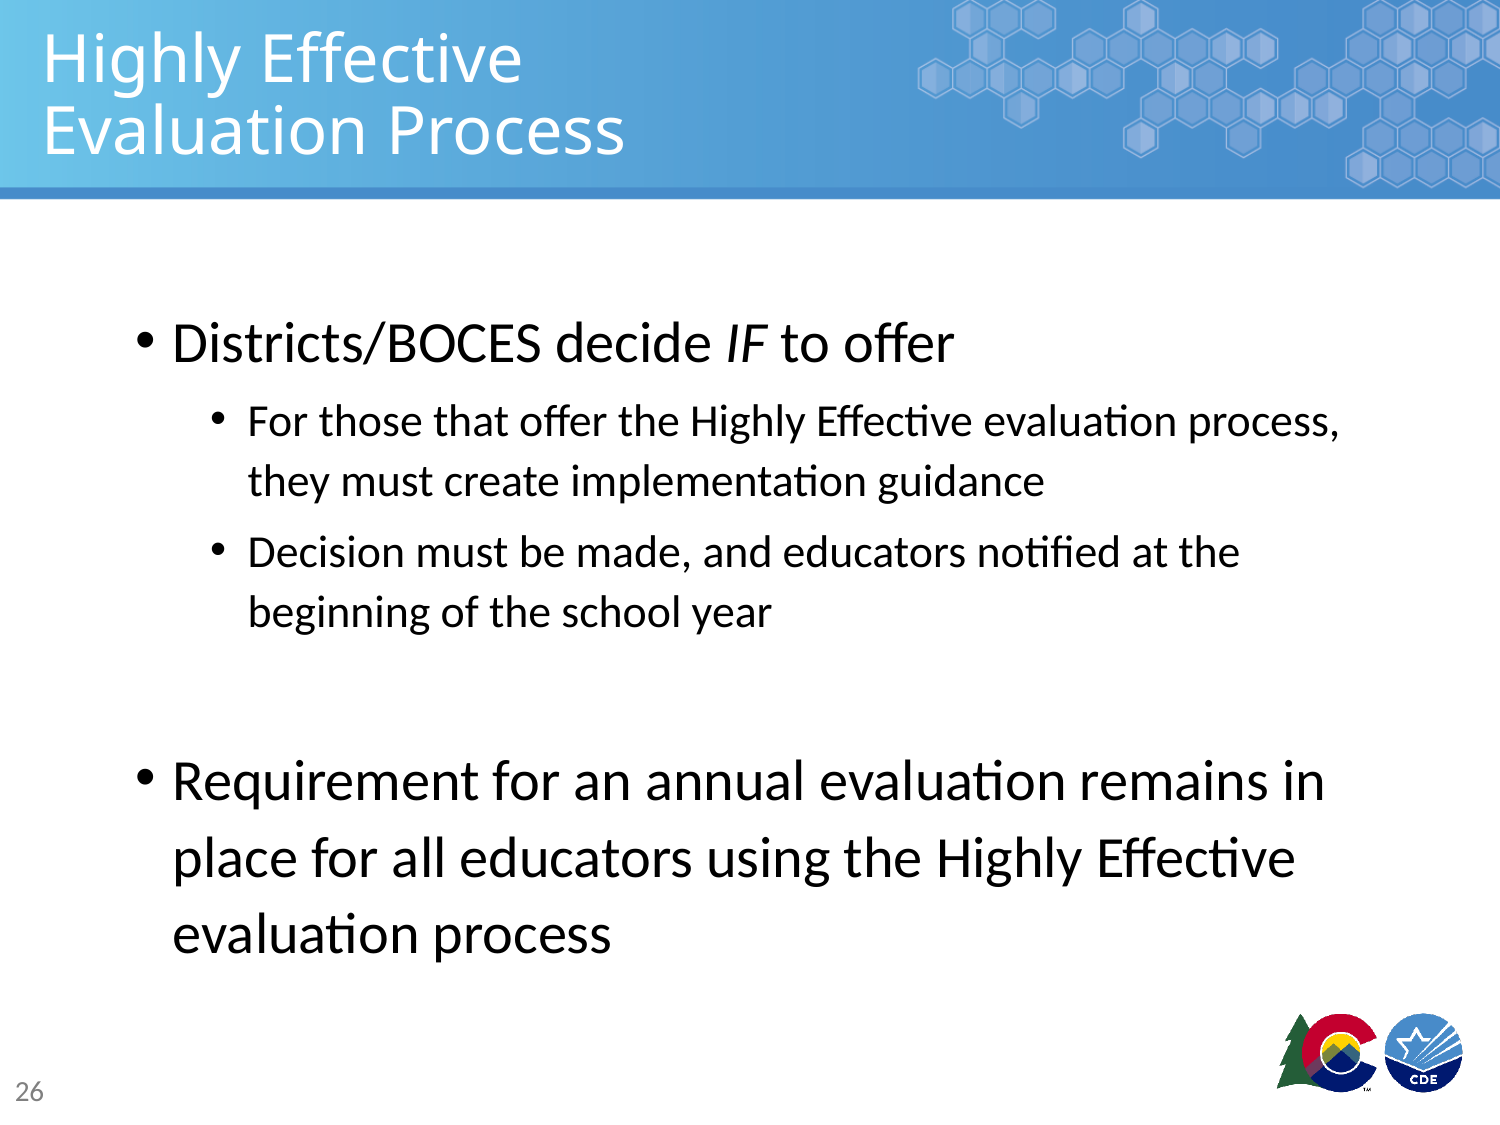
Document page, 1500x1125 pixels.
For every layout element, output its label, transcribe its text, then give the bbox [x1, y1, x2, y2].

text_box Districts/BOCES decide IF to offer For those that offer the Highly Effective evaluation process, they must create implementation guidance Decision must be made, and educators notified at the beginning of the school year Requirement for an annual evaluation remains in place for all educators using the Highly Effective evaluation process [135, 297, 1365, 983]
picture [0, 0, 1500, 200]
picture [1275, 1012, 1463, 1093]
slide_number 26 [0, 1065, 338, 1125]
title Highly Effective Evaluation Process [41, 24, 717, 178]
